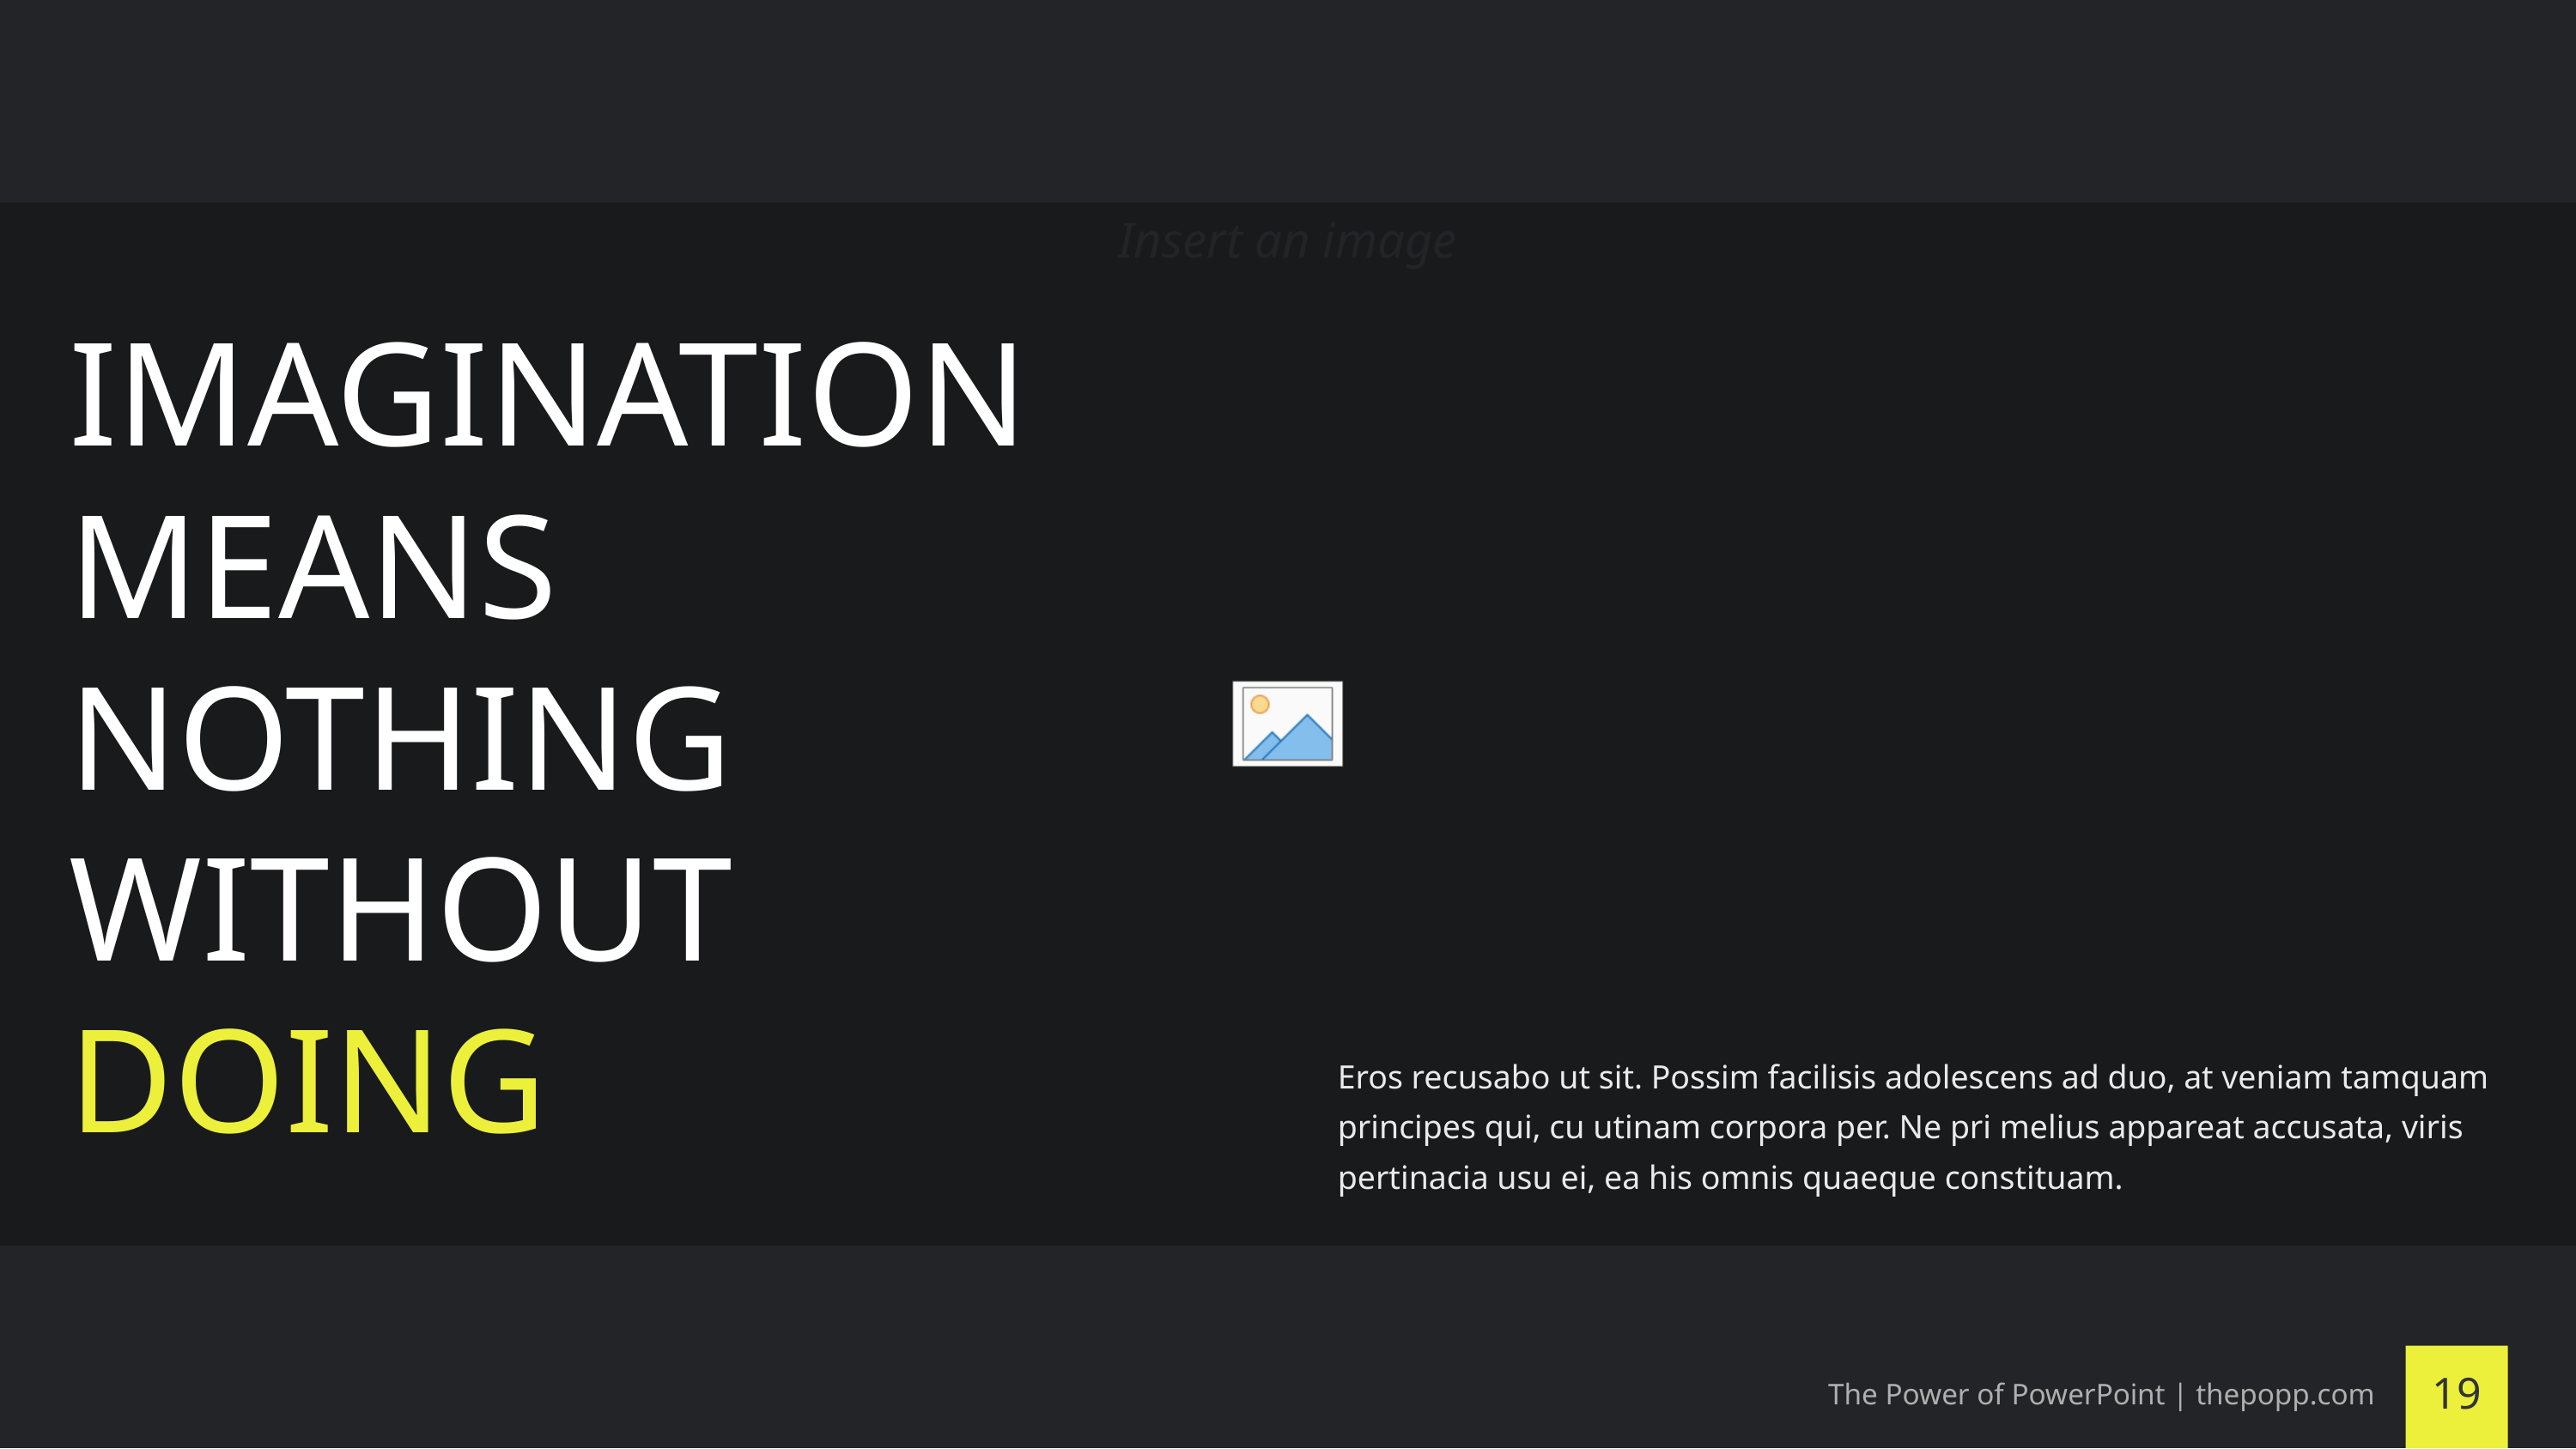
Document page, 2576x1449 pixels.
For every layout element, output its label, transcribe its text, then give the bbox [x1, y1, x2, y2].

footer The Power of PowerPoint | thepopp.com [1519, 1356, 2389, 1434]
slide_number 19 [2404, 1356, 2509, 1434]
title IMAGINATION MEANS NOTHING WITHOUT DOING [56, 1246, 1280, 1254]
picture [0, 203, 2576, 1246]
